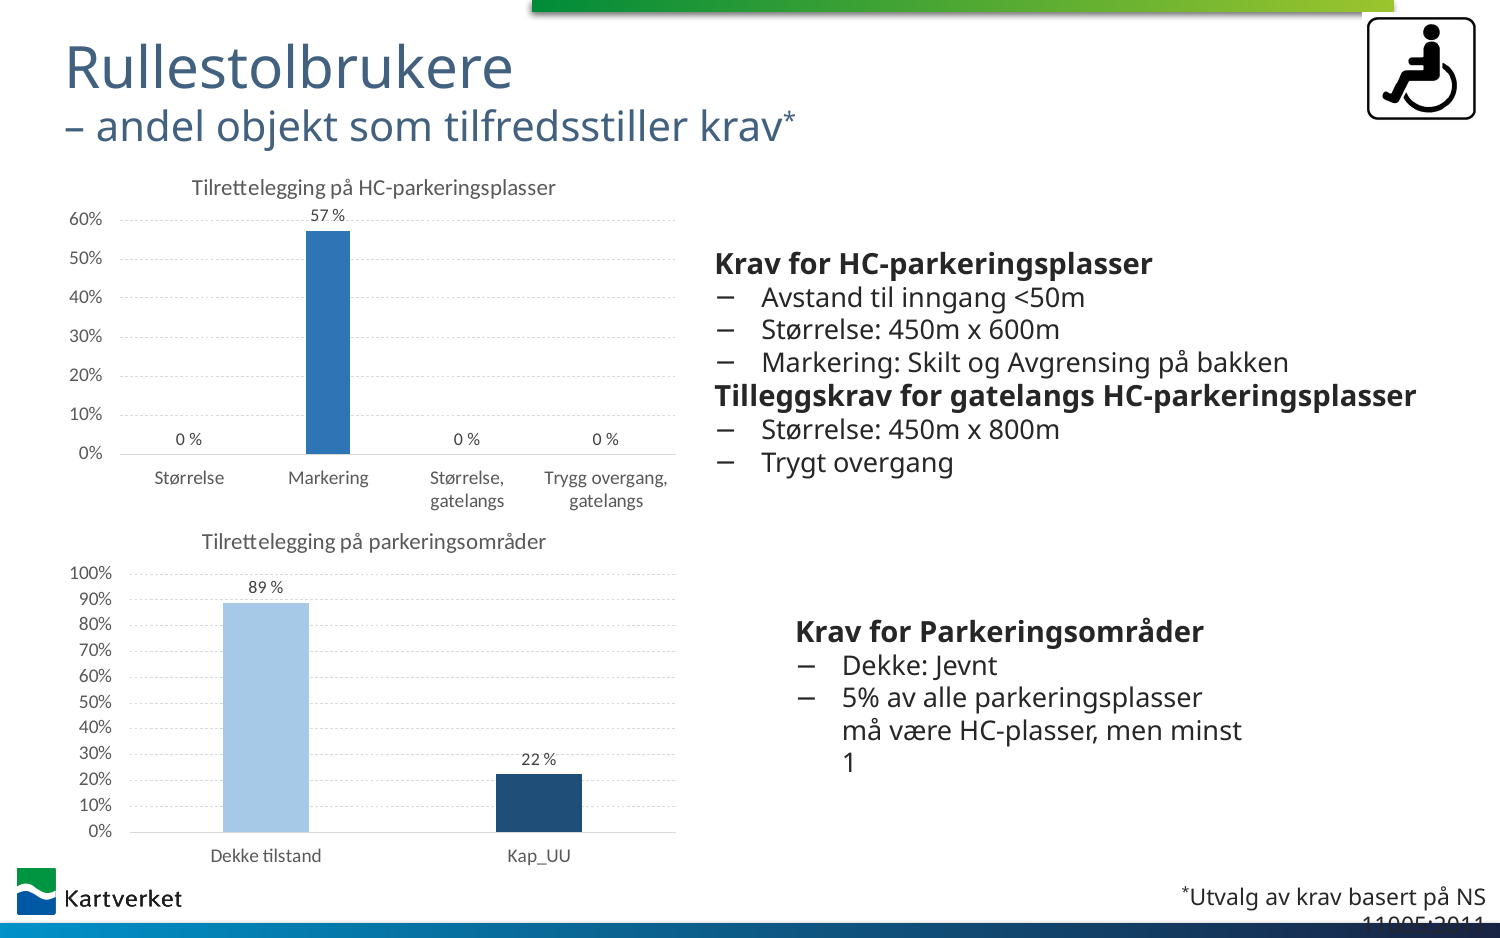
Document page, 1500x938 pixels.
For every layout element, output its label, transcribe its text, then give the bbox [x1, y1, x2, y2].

text_box *Utvalg av krav basert på NS 11005:2011 [1068, 873, 1500, 938]
picture [1362, 12, 1481, 126]
text_box Krav for Parkeringsområder Dekke: Jevnt 5% av alle parkeringsplasser må være HC-plasser, men minst 1 [780, 605, 1261, 786]
text_box Rullestolbrukere – andel objekt som tilfredsstiller krav* [49, 25, 1431, 158]
text_box Krav for HC-parkeringsplasser Avstand til inngang <50m Størrelse: 450m x 600m Markering: Skilt og Avgrensing på bakken Tilleggskrav for gatelangs HC-parkeringsplasser Størrelse: 450m x 800m Trygt overgang [699, 237, 1433, 485]
picture [62, 166, 687, 519]
picture [62, 520, 687, 874]
